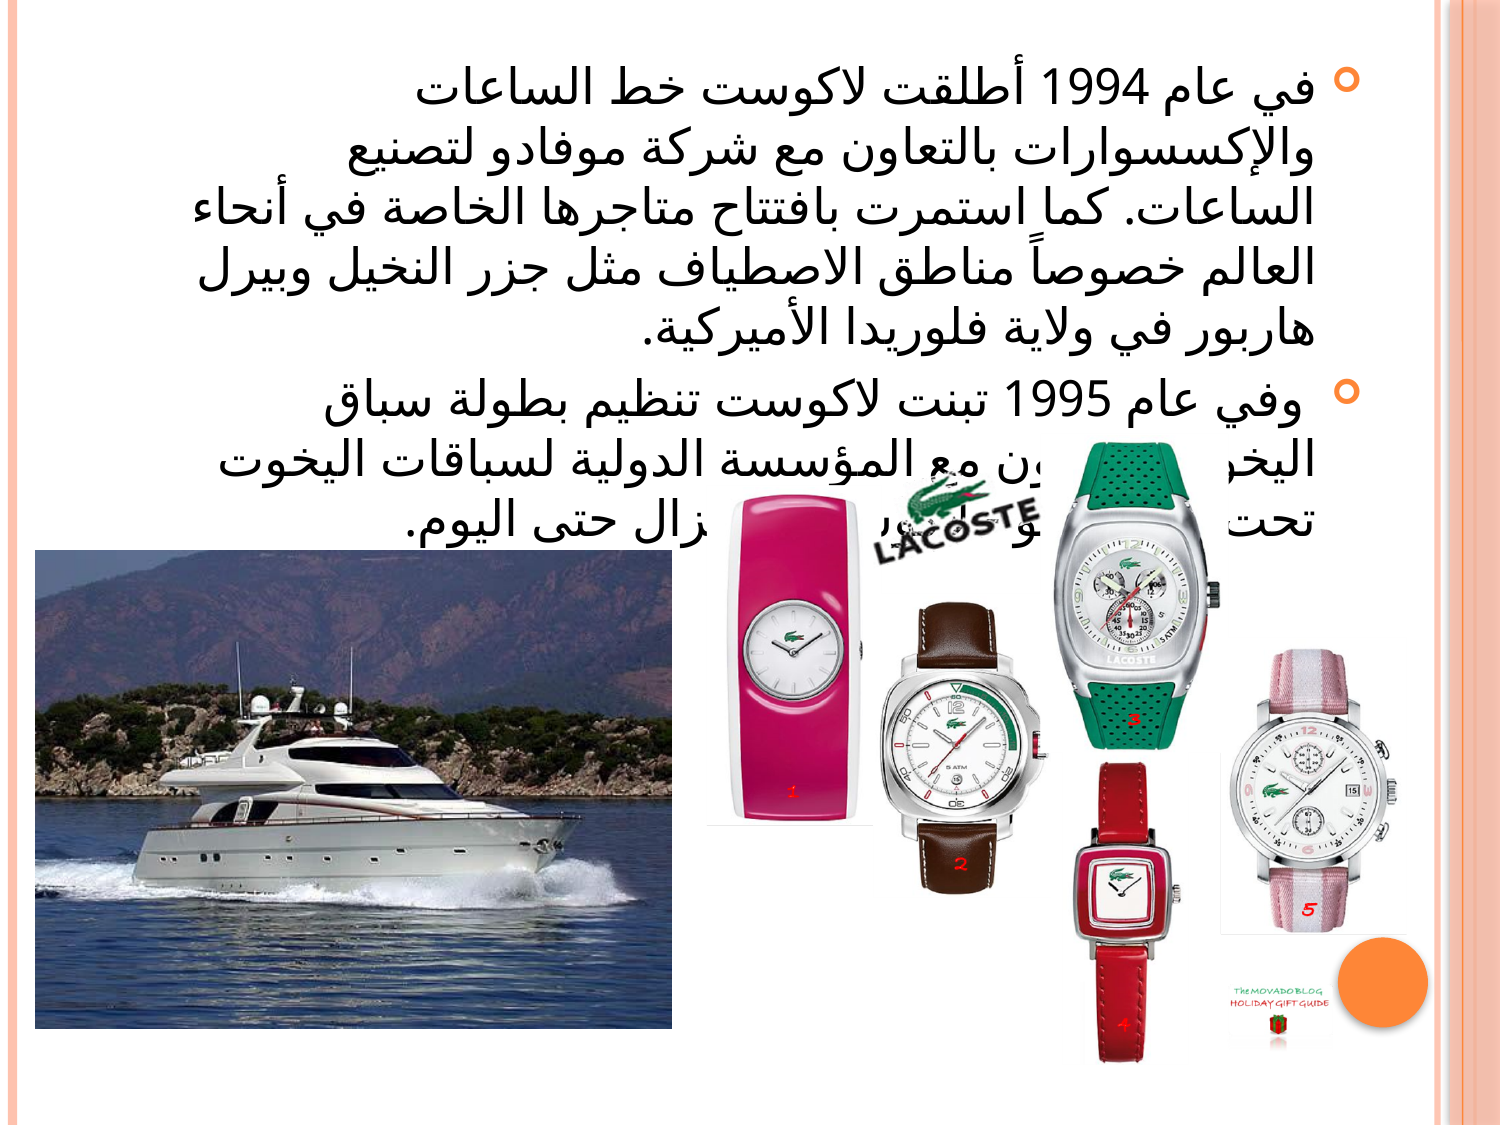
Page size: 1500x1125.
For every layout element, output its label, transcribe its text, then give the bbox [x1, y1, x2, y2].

picture [34, 550, 673, 1029]
list في عام 1994 أطلقت لاكوست خط الساعات والإكسسوارات بالتعاون مع شركة موفادو لتصنيع الساعات. كما استمرت بافتتاح متاجرها الخاصة في أنحاء العالم خصوصاً مناطق الاصطياف مثل جزر النخيل وبيرل هاربور في ولاية فلوريدا الأميركية. وفي عام 1995 تبنت لاكوست تنظيم بطولة سباق اليخوت بالتعاون مع المؤسسة الدولية لسباقات اليخوت تحت اسم فيكو - لاكوست ولا تزال حتى اليوم. [152, 46, 1378, 575]
picture [705, 432, 1407, 1090]
